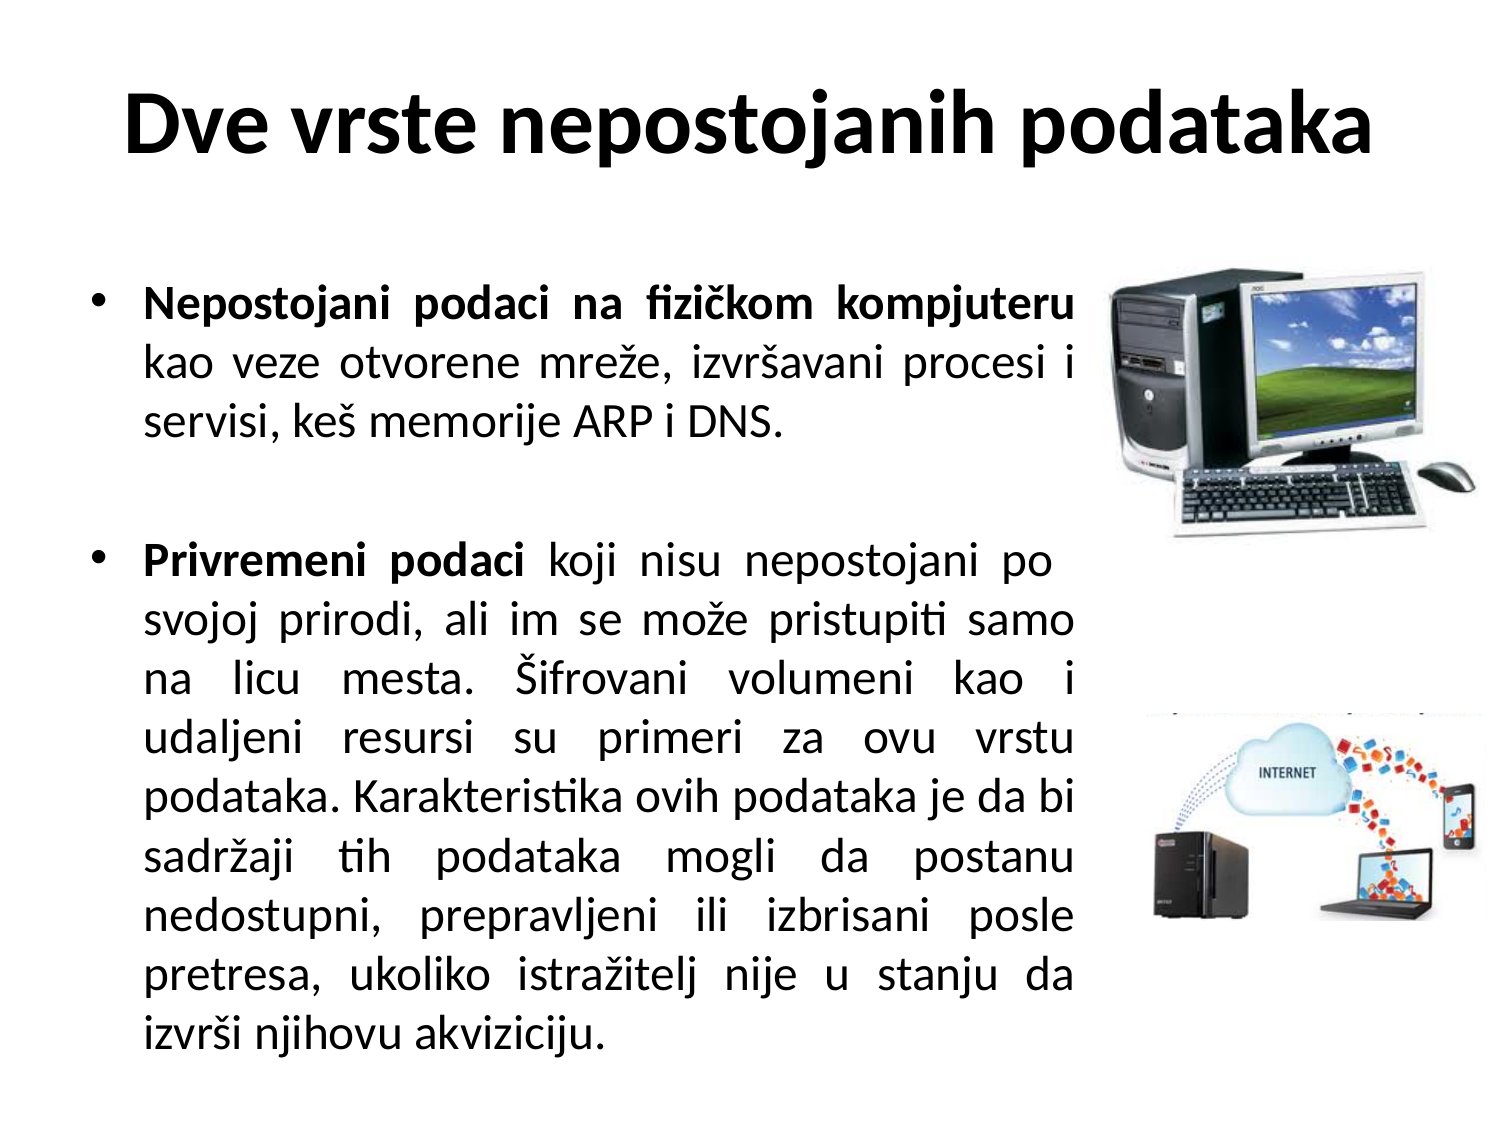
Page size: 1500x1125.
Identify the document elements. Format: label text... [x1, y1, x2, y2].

picture [1091, 255, 1480, 556]
list Nepostojani podaci na fizičkom kompjuteru kao veze otvorene mreže, izvršavani procesi i servisi, keš memorije ARP i DNS. Privremeni podaci koji nisu nepostojani po svojoj prirodi, ali im se može pristupiti samo na licu mesta. Šifrovani volumeni kao i udaljeni resursi su primeri za ovu vrstu podataka. Karakteristika ovih podataka je da bi sadržaji tih podataka mogli da postanu nedostupni, prepravljeni ili izbrisani posle pretresa, ukoliko istražitelj nije u stanju da izvrši njihovu akviziciju. [74, 262, 1092, 1073]
title Dve vrste nepostojanih podataka [74, 44, 1426, 189]
picture [1145, 713, 1487, 921]
